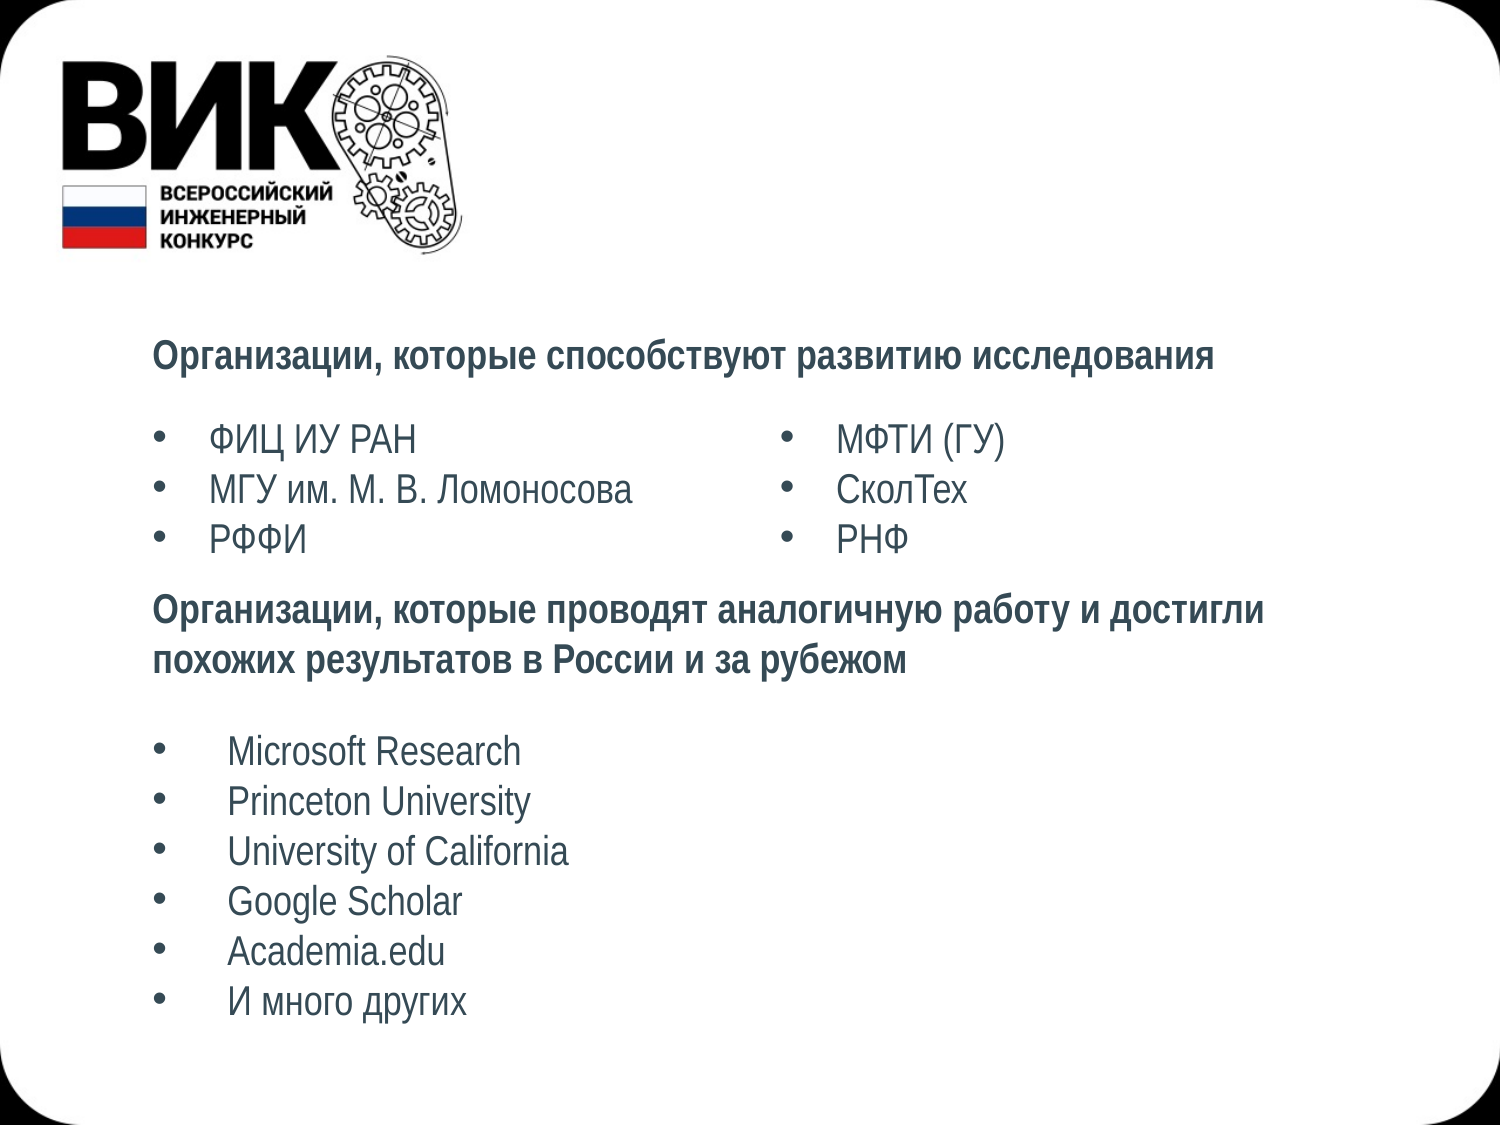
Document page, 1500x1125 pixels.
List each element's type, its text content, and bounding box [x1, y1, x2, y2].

text_box МФТИ (ГУ) СколТех РНФ [764, 404, 1368, 605]
title Организации, которые способствуют развитию исследования [137, 320, 1388, 388]
text_box Организации, которые проводят аналогичную работу и достигли похожих результатов в России и за рубежом [137, 573, 1413, 715]
text_box Microsoft Research Princeton University University of California Google Scholar Academia.edu И много других [137, 715, 1438, 1041]
text_box ФИЦ ИУ РАН МГУ им. М. В. Ломоносова РФФИ [137, 404, 740, 605]
picture [0, 0, 1500, 1125]
